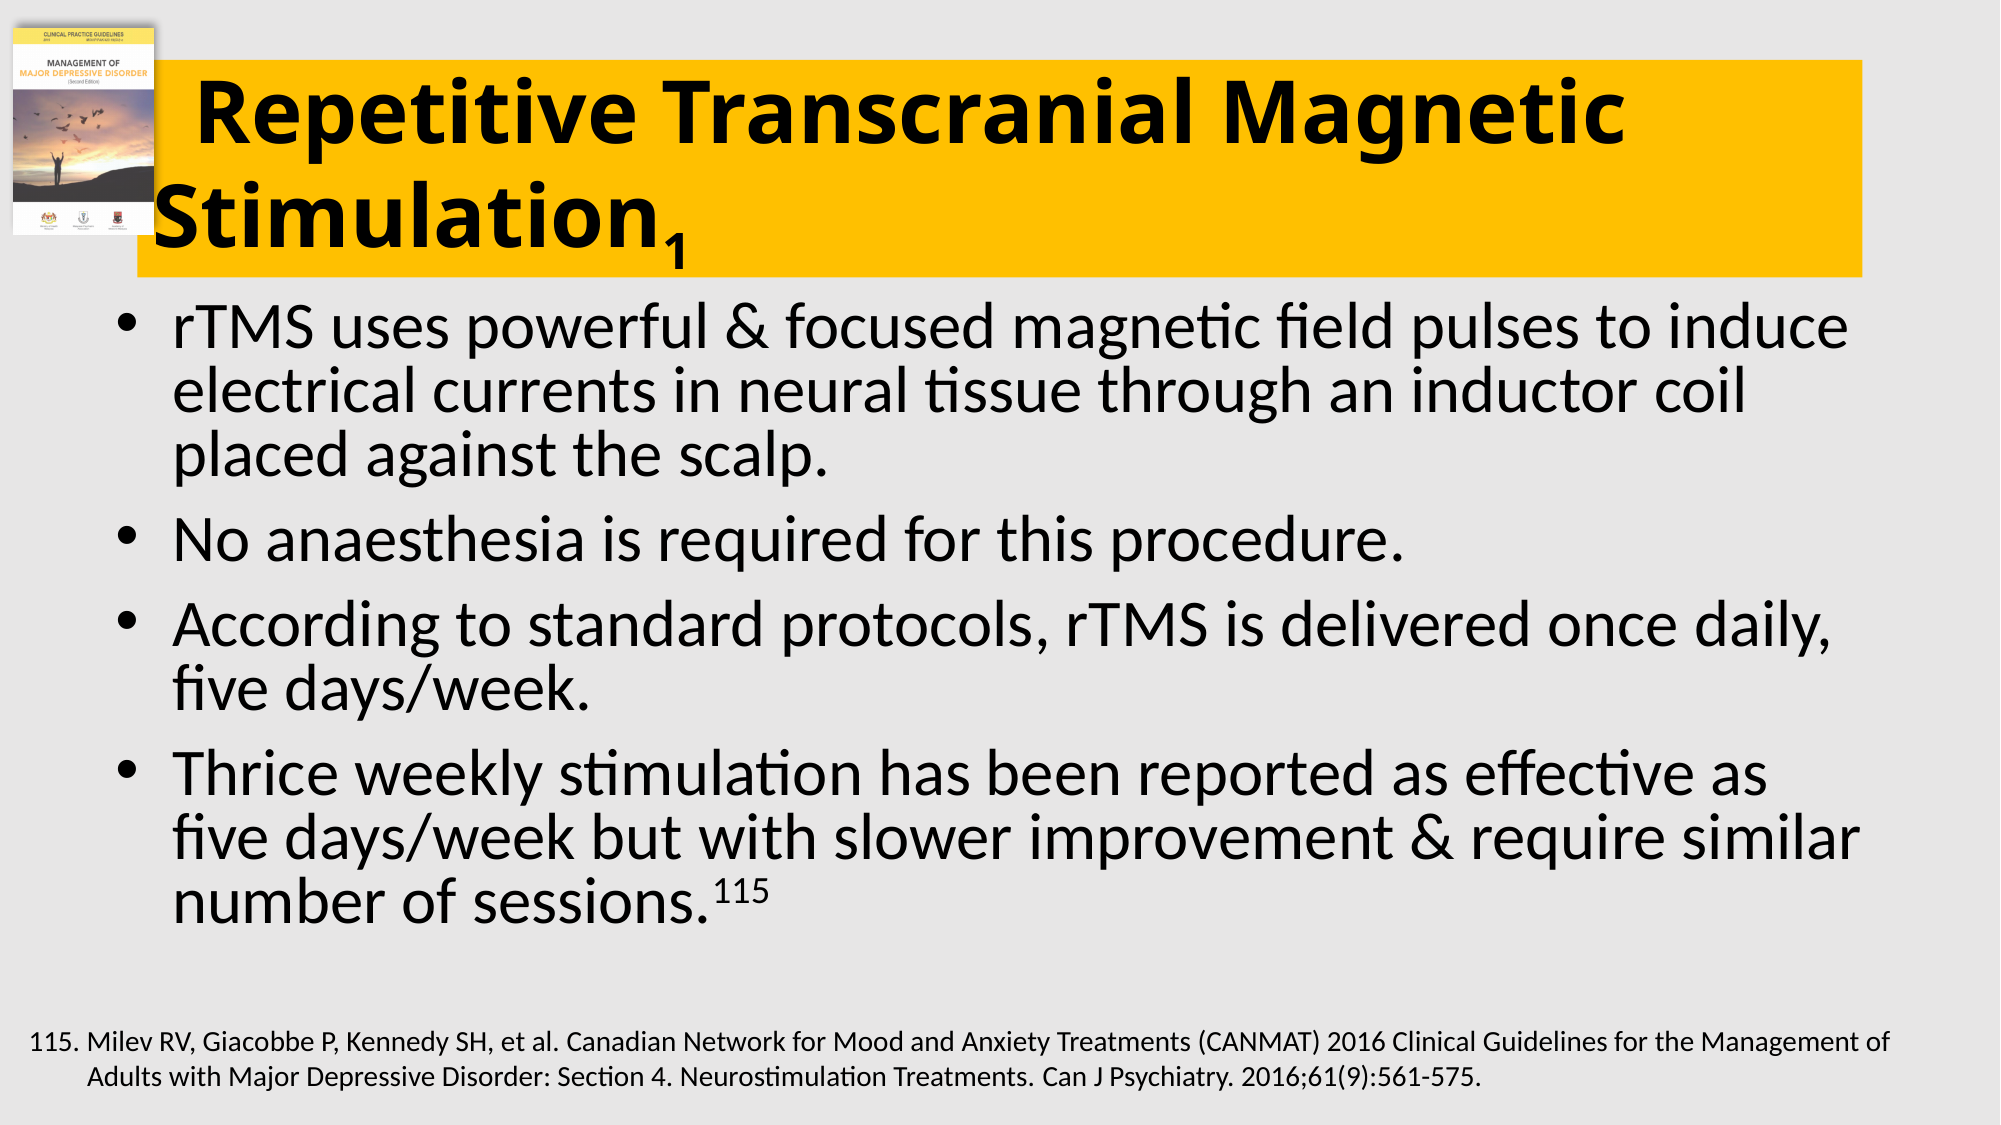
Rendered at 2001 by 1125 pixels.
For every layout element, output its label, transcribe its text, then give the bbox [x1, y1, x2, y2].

list rTMS uses powerful & focused magnetic field pulses to induce electrical currents in neural tissue through an inductor coil placed against the scalp. No anaesthesia is required for this procedure. According to standard protocols, rTMS is delivered once daily, five days/week. Thrice weekly stimulation has been reported as effective as five days/week but with slower improvement & require similar number of sessions.115 [100, 290, 1892, 974]
picture [13, 28, 154, 235]
text_box 115. Milev RV, Giacobbe P, Kennedy SH, et al. Canadian Network for Mood and Anxiety Treatments (CANMAT) 2016 Clinical Guidelines for the Management of Adults with Major Depressive Disorder: Section 4. Neurostimulation Treatments. Can J Psychiatry. 2016;61(9):561-575. [13, 1014, 1989, 1100]
title Repetitive Transcranial Magnetic Stimulation1 [137, 59, 1863, 278]
